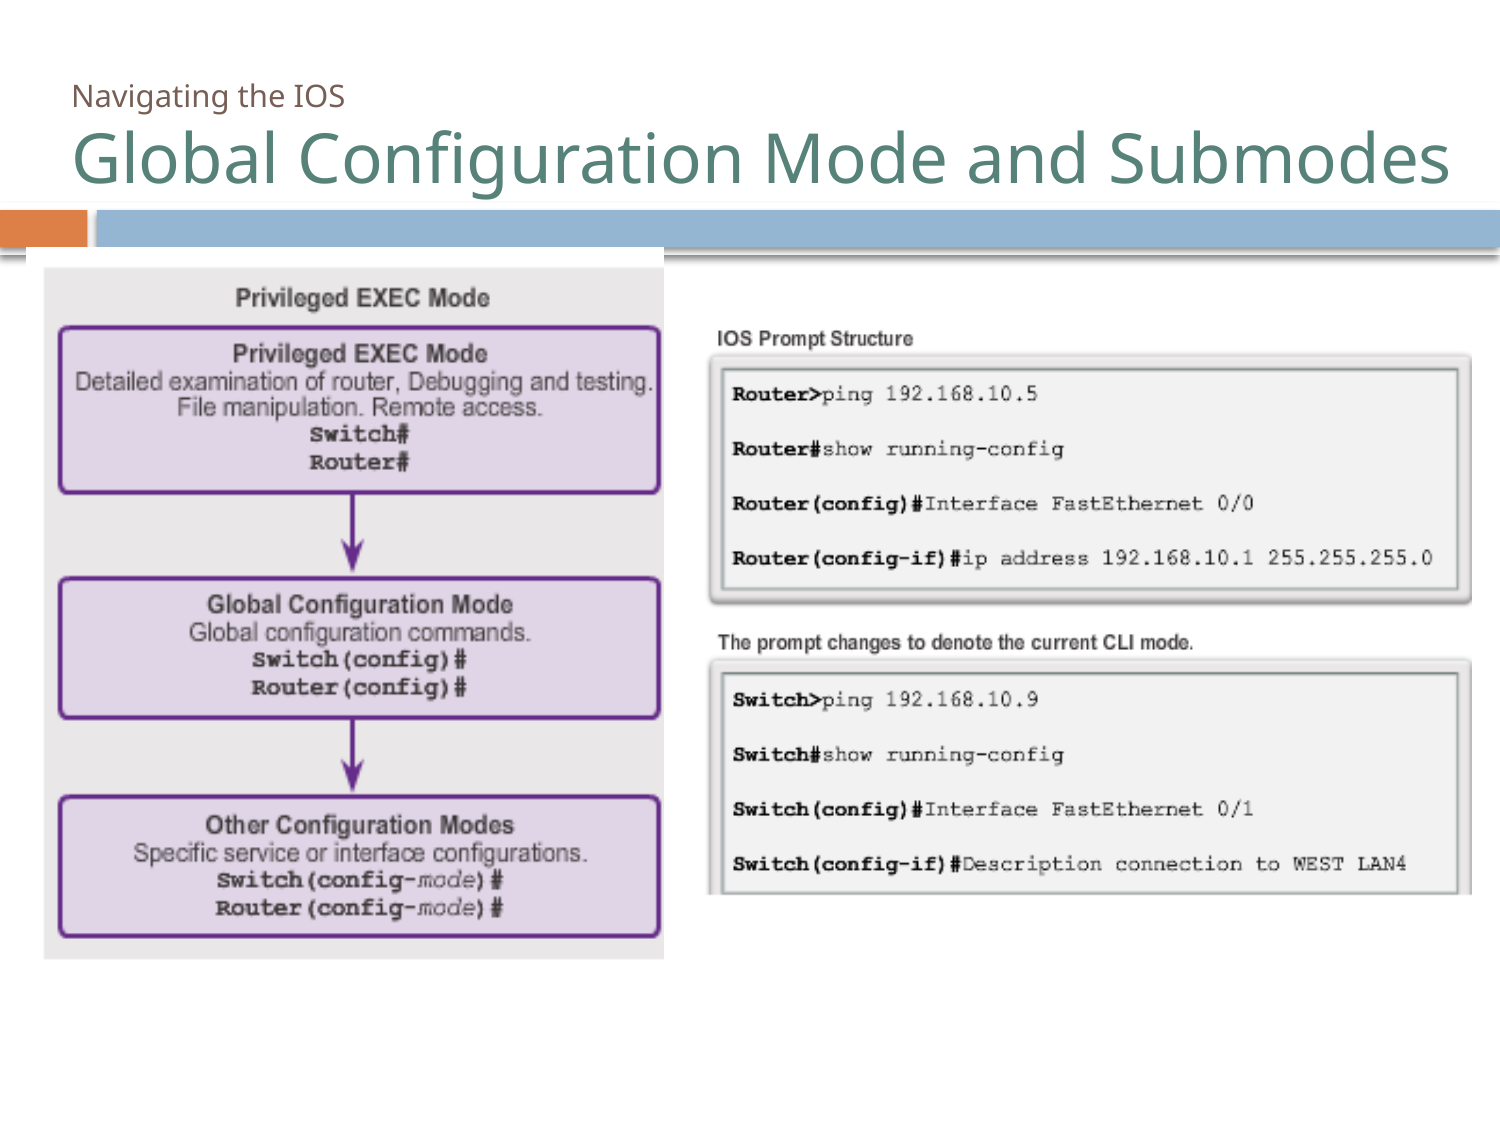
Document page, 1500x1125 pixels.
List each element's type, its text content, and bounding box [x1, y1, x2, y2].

title Navigating the IOS Global Configuration Mode and Submodes [56, 68, 1500, 206]
picture [700, 298, 1473, 934]
picture [25, 247, 664, 997]
